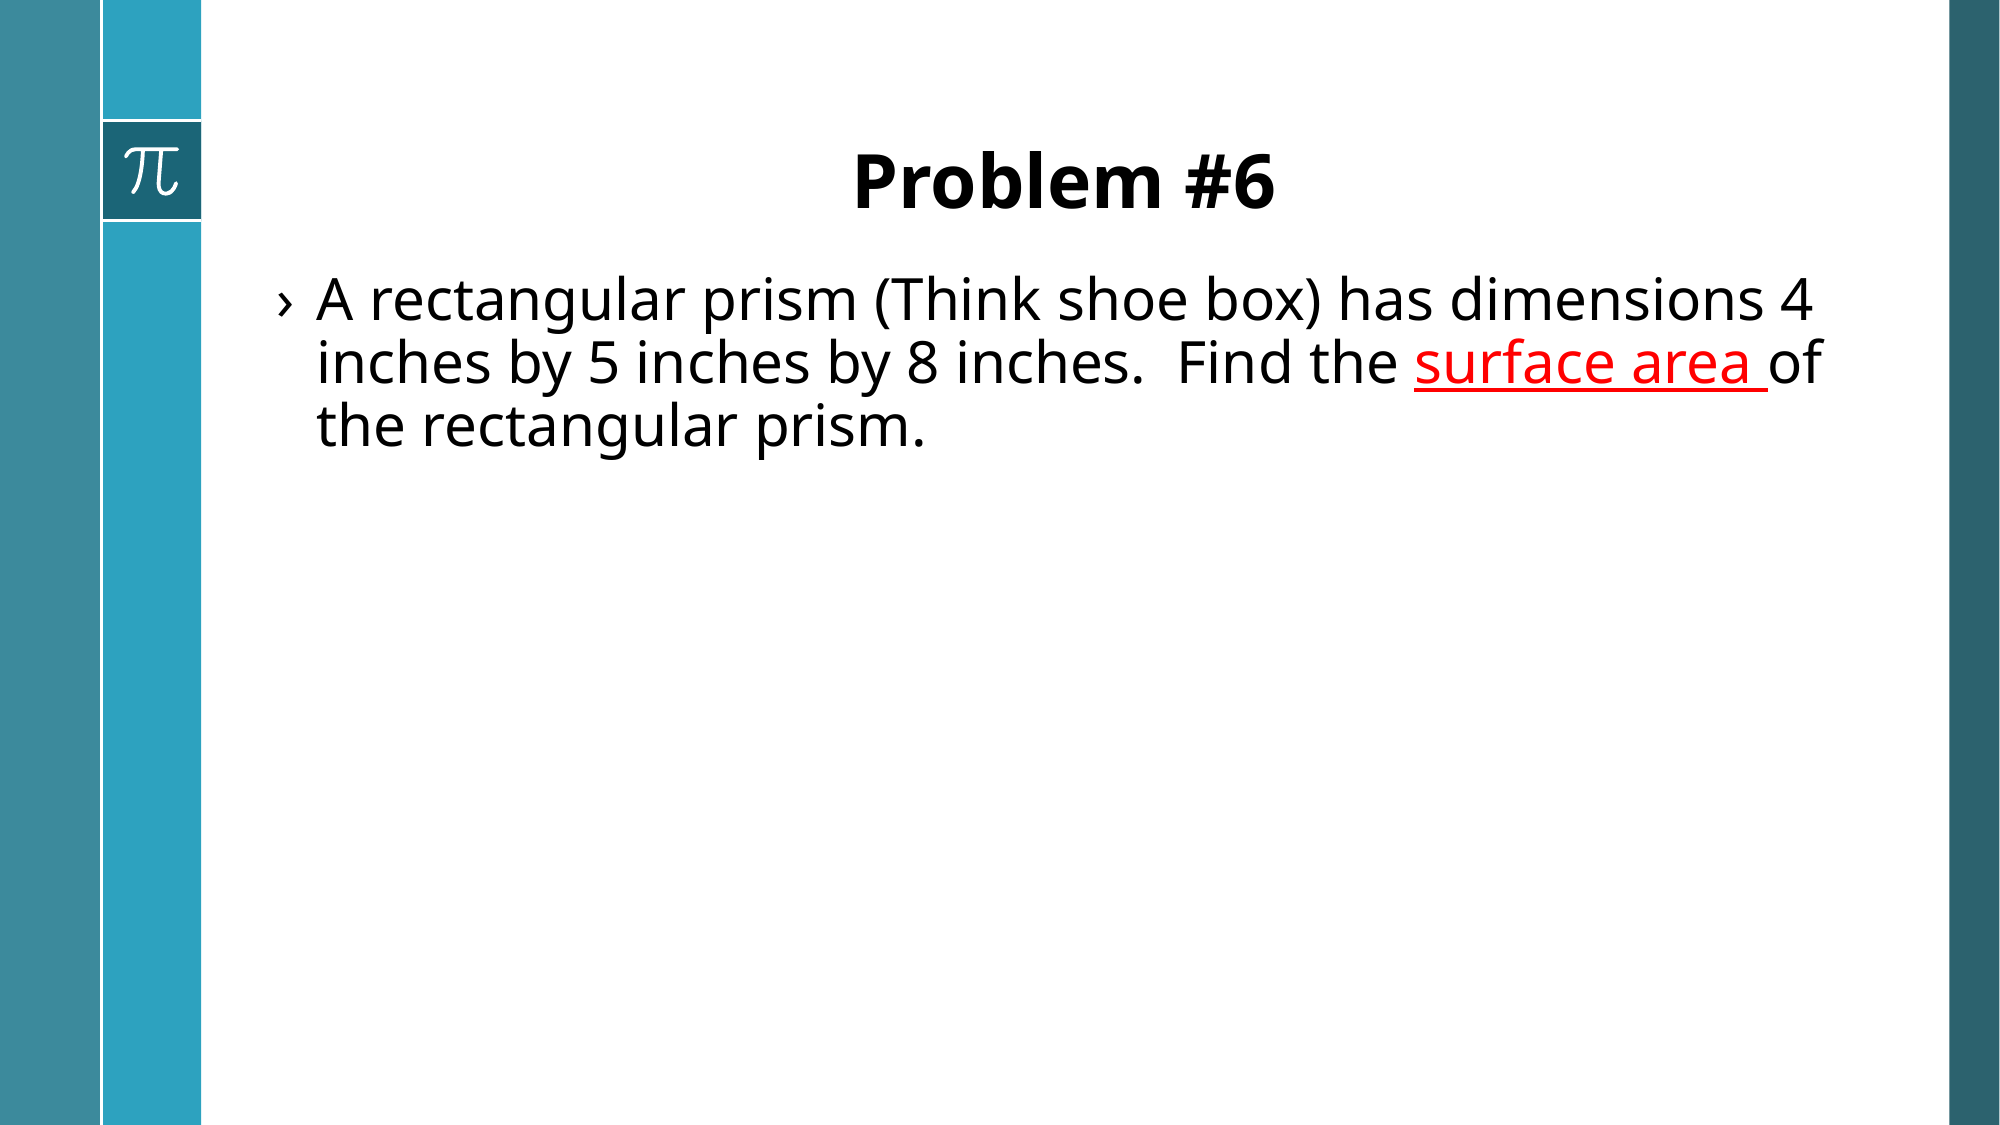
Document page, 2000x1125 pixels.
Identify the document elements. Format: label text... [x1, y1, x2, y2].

list A rectangular prism (Think shoe box) has dimensions 4 inches by 5 inches by 8 inches. Find the surface area of the rectangular prism. [261, 262, 1867, 1013]
title Problem #6 [261, 29, 1867, 233]
